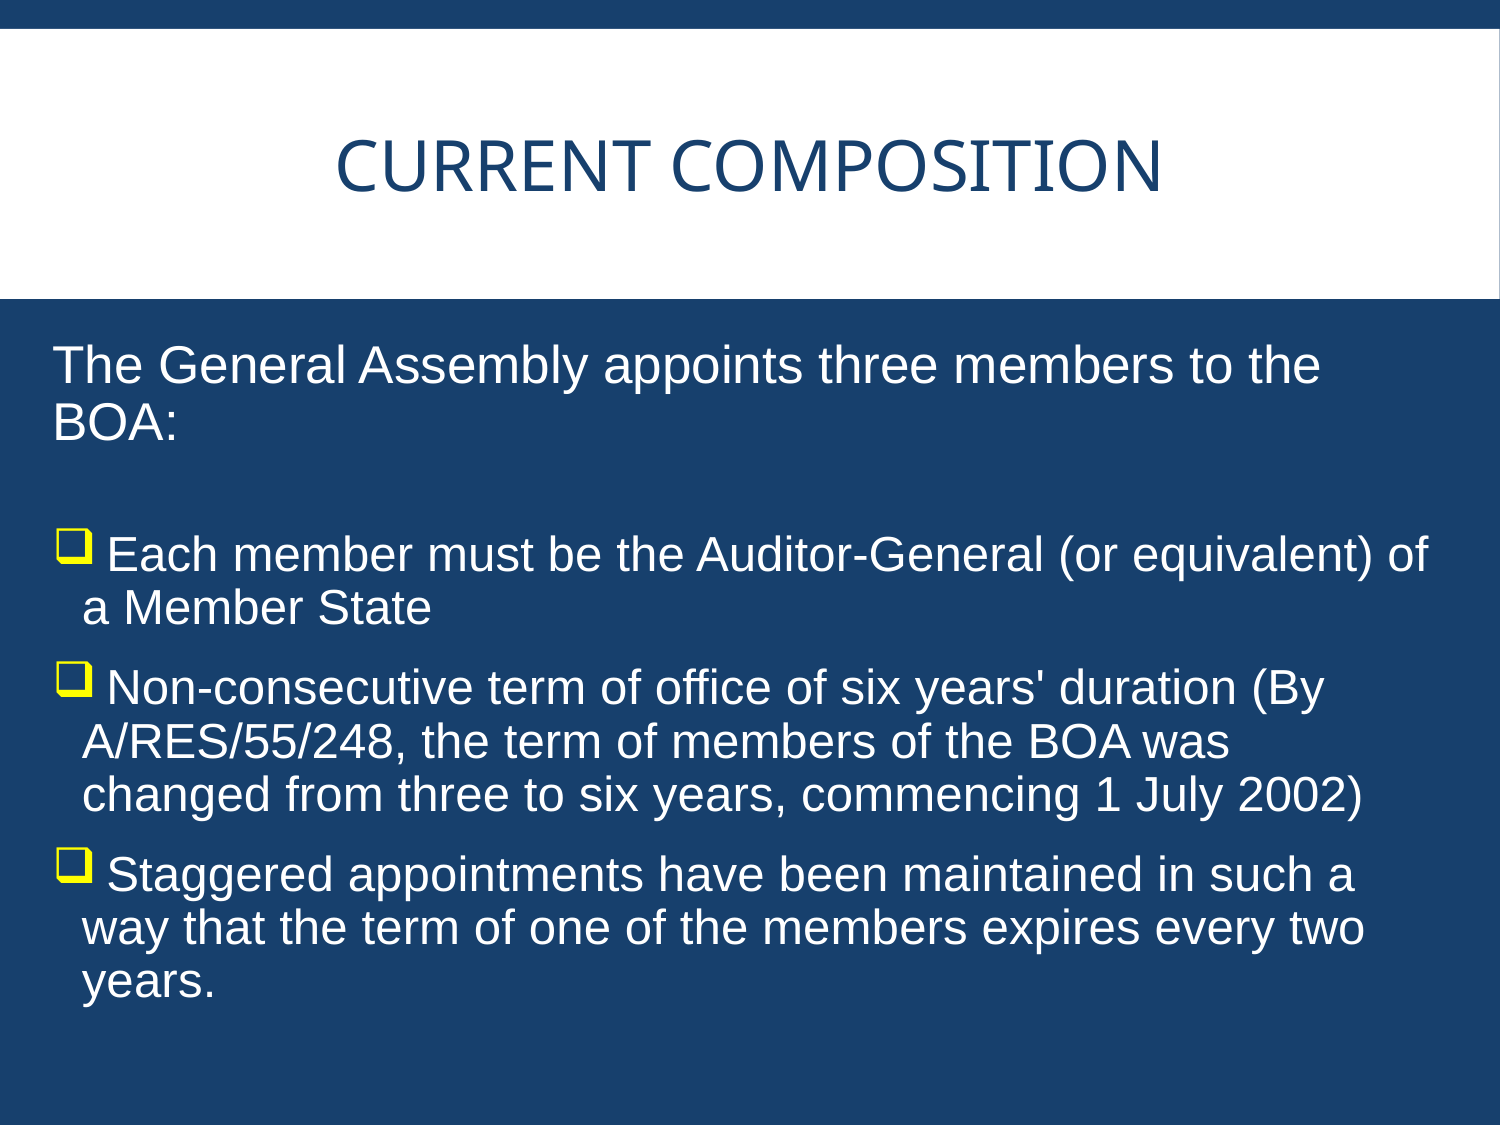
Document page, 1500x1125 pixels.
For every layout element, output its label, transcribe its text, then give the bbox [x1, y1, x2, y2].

list The General Assembly appoints three members to the BOA: Each member must be the Auditor-General (or equivalent) of a Member State Non-consecutive term of office of six years' duration (By A/RES/55/248, the term of members of the BOA was changed from three to six years, commencing 1 July 2002) Staggered appointments have been maintained in such a way that the term of one of the members expires every two years. [37, 329, 1450, 1020]
title Current Composition [0, 46, 1500, 295]
